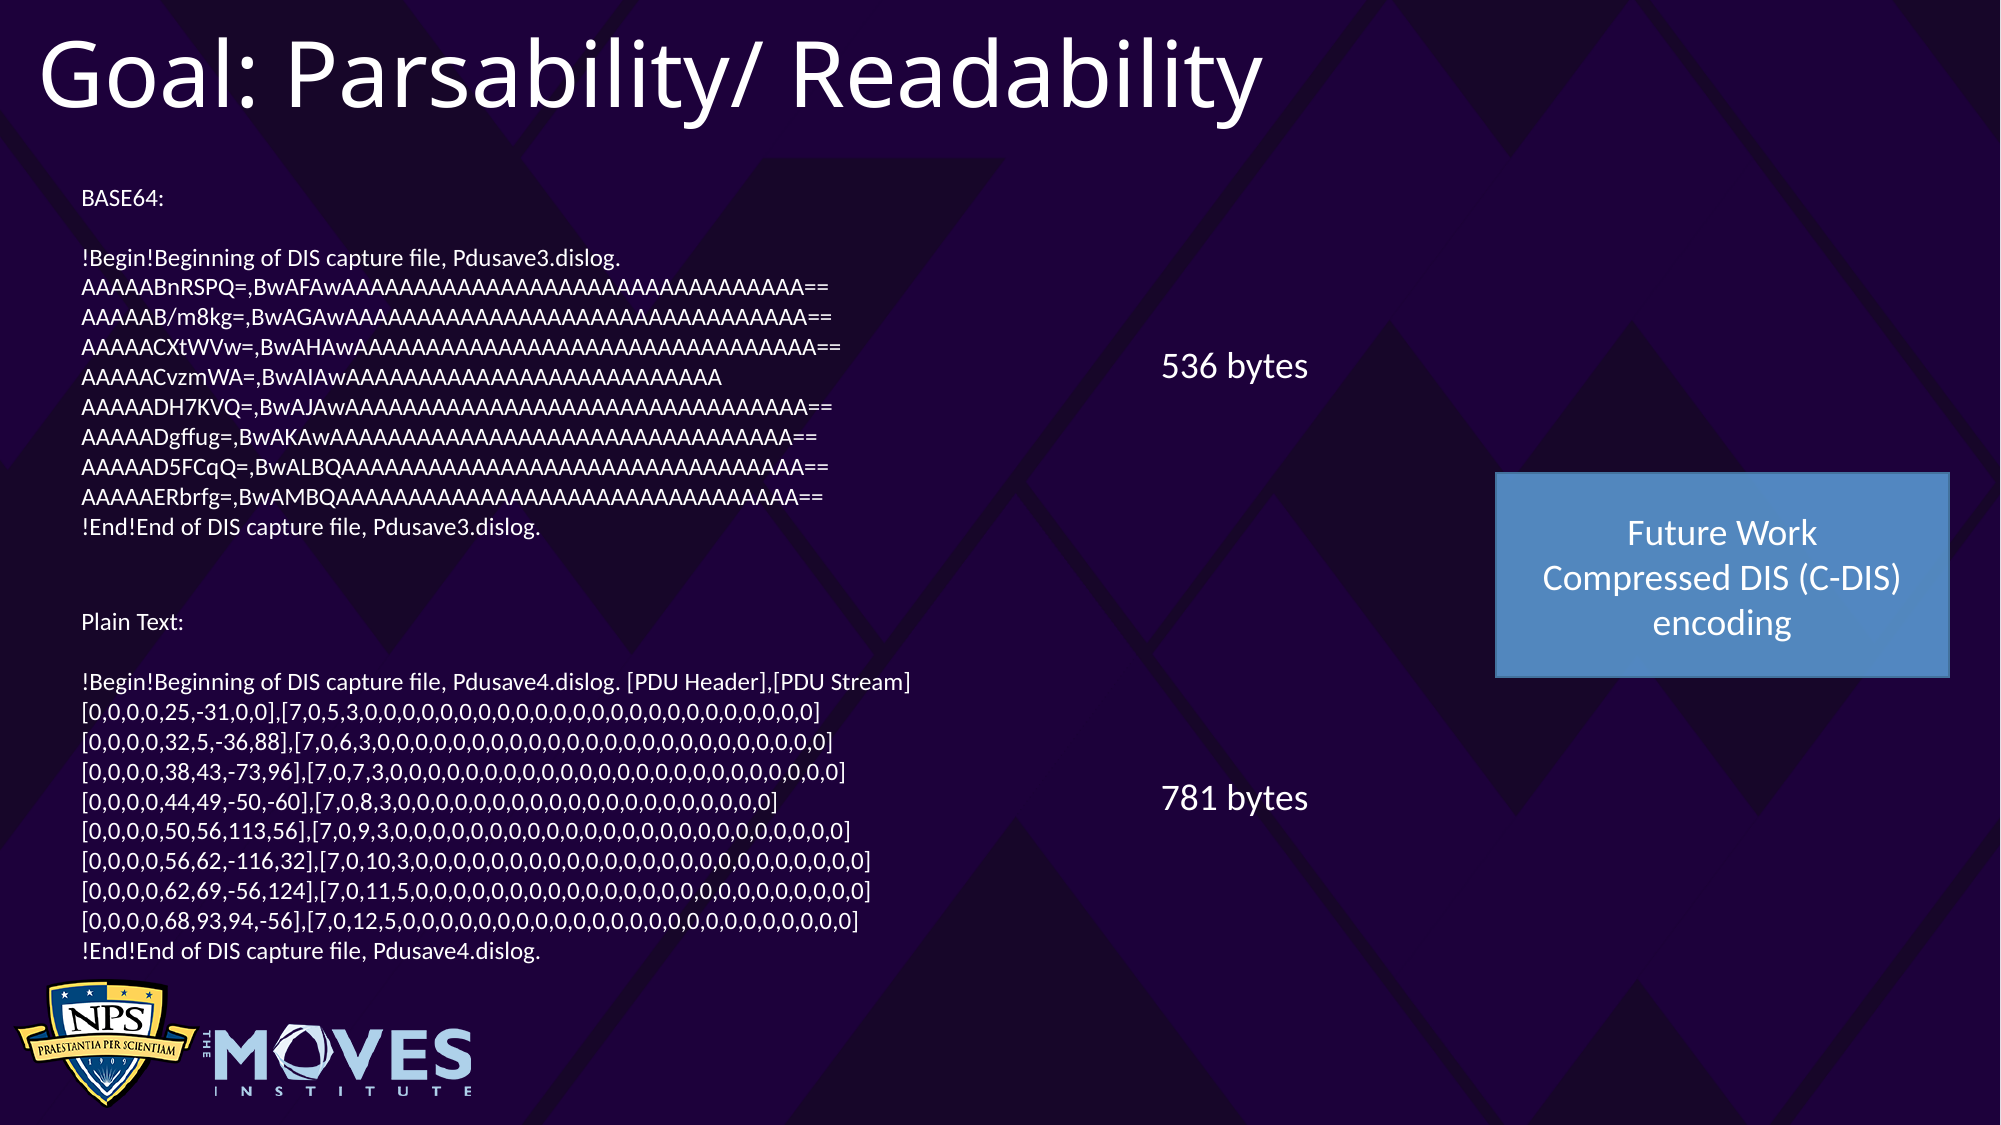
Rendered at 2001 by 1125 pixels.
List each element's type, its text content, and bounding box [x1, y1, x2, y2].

text_box Goal: Parsability/ Readability [22, 7, 1977, 133]
text_box BASE64: !Begin!Beginning of DIS capture file, Pdusave3.dislog. AAAAABnRSPQ=,BwAFAwAAAAAAAAAAAAAAAAAAAAAAAAAAAAAAAA== AAAAAB/m8kg=,BwAGAwAAAAAAAAAAAAAAAAAAAAAAAAAAAAAAAA== AAAAACXtWVw=,BwAHAwAAAAAAAAAAAAAAAAAAAAAAAAAAAAAAAA== AAAAACvzmWA=,BwAIAwAAAAAAAAAAAAAAAAAAAAAAAAAA AAAAADH7KVQ=,BwAJAwAAAAAAAAAAAAAAAAAAAAAAAAAAAAAAAA== AAAAADgffug=,BwAKAwAAAAAAAAAAAAAAAAAAAAAAAAAAAAAAAA== AAAAAD5FCqQ=,BwALBQAAAAAAAAAAAAAAAAAAAAAAAAAAAAAAAA== AAAAAERbrfg=,BwAMBQAAAAAAAAAAAAAAAAAAAAAAAAAAAAAAAA== !End!End of DIS capture file, Pdusave3.dislog. [66, 173, 1857, 548]
text_box Future Work Compressed DIS (C-DIS) encoding [1495, 472, 1950, 678]
text_box Plain Text: !Begin!Beginning of DIS capture file, Pdusave4.dislog. [PDU Header],[PDU Stream] [0,0,0,0,25,-31,0,0],[7,0,5,3,0,0,0,0,0,0,0,0,0,0,0,0,0,0,0,0,0,0,0,0,0,0,0,0] [0,0,0,0,32,5,-36,88],[7,0,6,3,0,0,0,0,0,0,0,0,0,0,0,0,0,0,0,0,0,0,0,0,0,0,0,0] [0,0,0,0,38,43,-73,96],[7,0,7,3,0,0,0,0,0,0,0,0,0,0,0,0,0,0,0,0,0,0,0,0,0,0,0,0] [0,0,0,0,44,49,-50,-60],[7,0,8,3,0,0,0,0,0,0,0,0,0,0,0,0,0,0,0,0,0,0,0,0] [0,0,0,0,50,56,113,56],[7,0,9,3,0,0,0,0,0,0,0,0,0,0,0,0,0,0,0,0,0,0,0,0,0,0,0,0] [0,0,0,0,56,62,-116,32],[7,0,10,3,0,0,0,0,0,0,0,0,0,0,0,0,0,0,0,0,0,0,0,0,0,0,0,0] [0,0,0,0,62,69,-56,124],[7,0,11,5,0,0,0,0,0,0,0,0,0,0,0,0,0,0,0,0,0,0,0,0,0,0,0,0] [0,0,0,0,68,93,94,-56],[7,0,12,5,0,0,0,0,0,0,0,0,0,0,0,0,0,0,0,0,0,0,0,0,0,0,0,0] !End!End of DIS capture file, Pdusave4.dislog. [66, 597, 1857, 972]
text_box 781 bytes [1146, 765, 1324, 826]
text_box 536 bytes [1146, 333, 1324, 394]
picture [0, 0, 2001, 1125]
